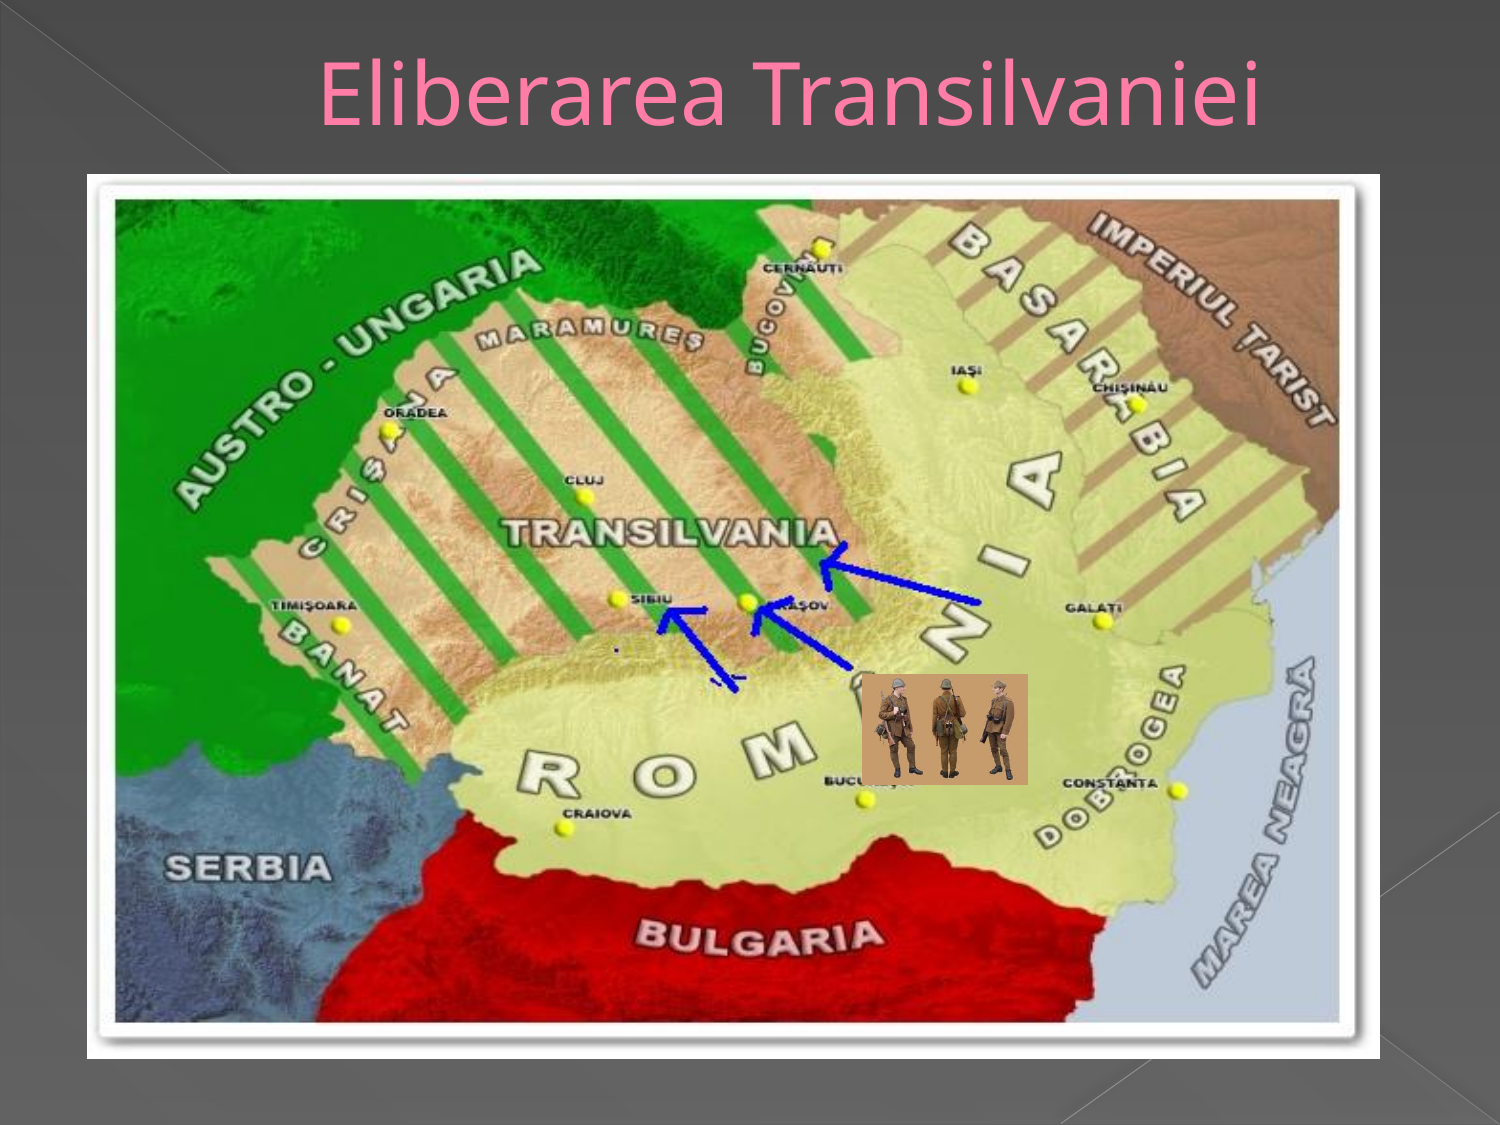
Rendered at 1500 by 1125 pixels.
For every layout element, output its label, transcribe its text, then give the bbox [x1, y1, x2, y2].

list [87, 174, 1380, 1060]
picture [862, 674, 1028, 785]
title Eliberarea Transilvaniei [75, 24, 1425, 157]
